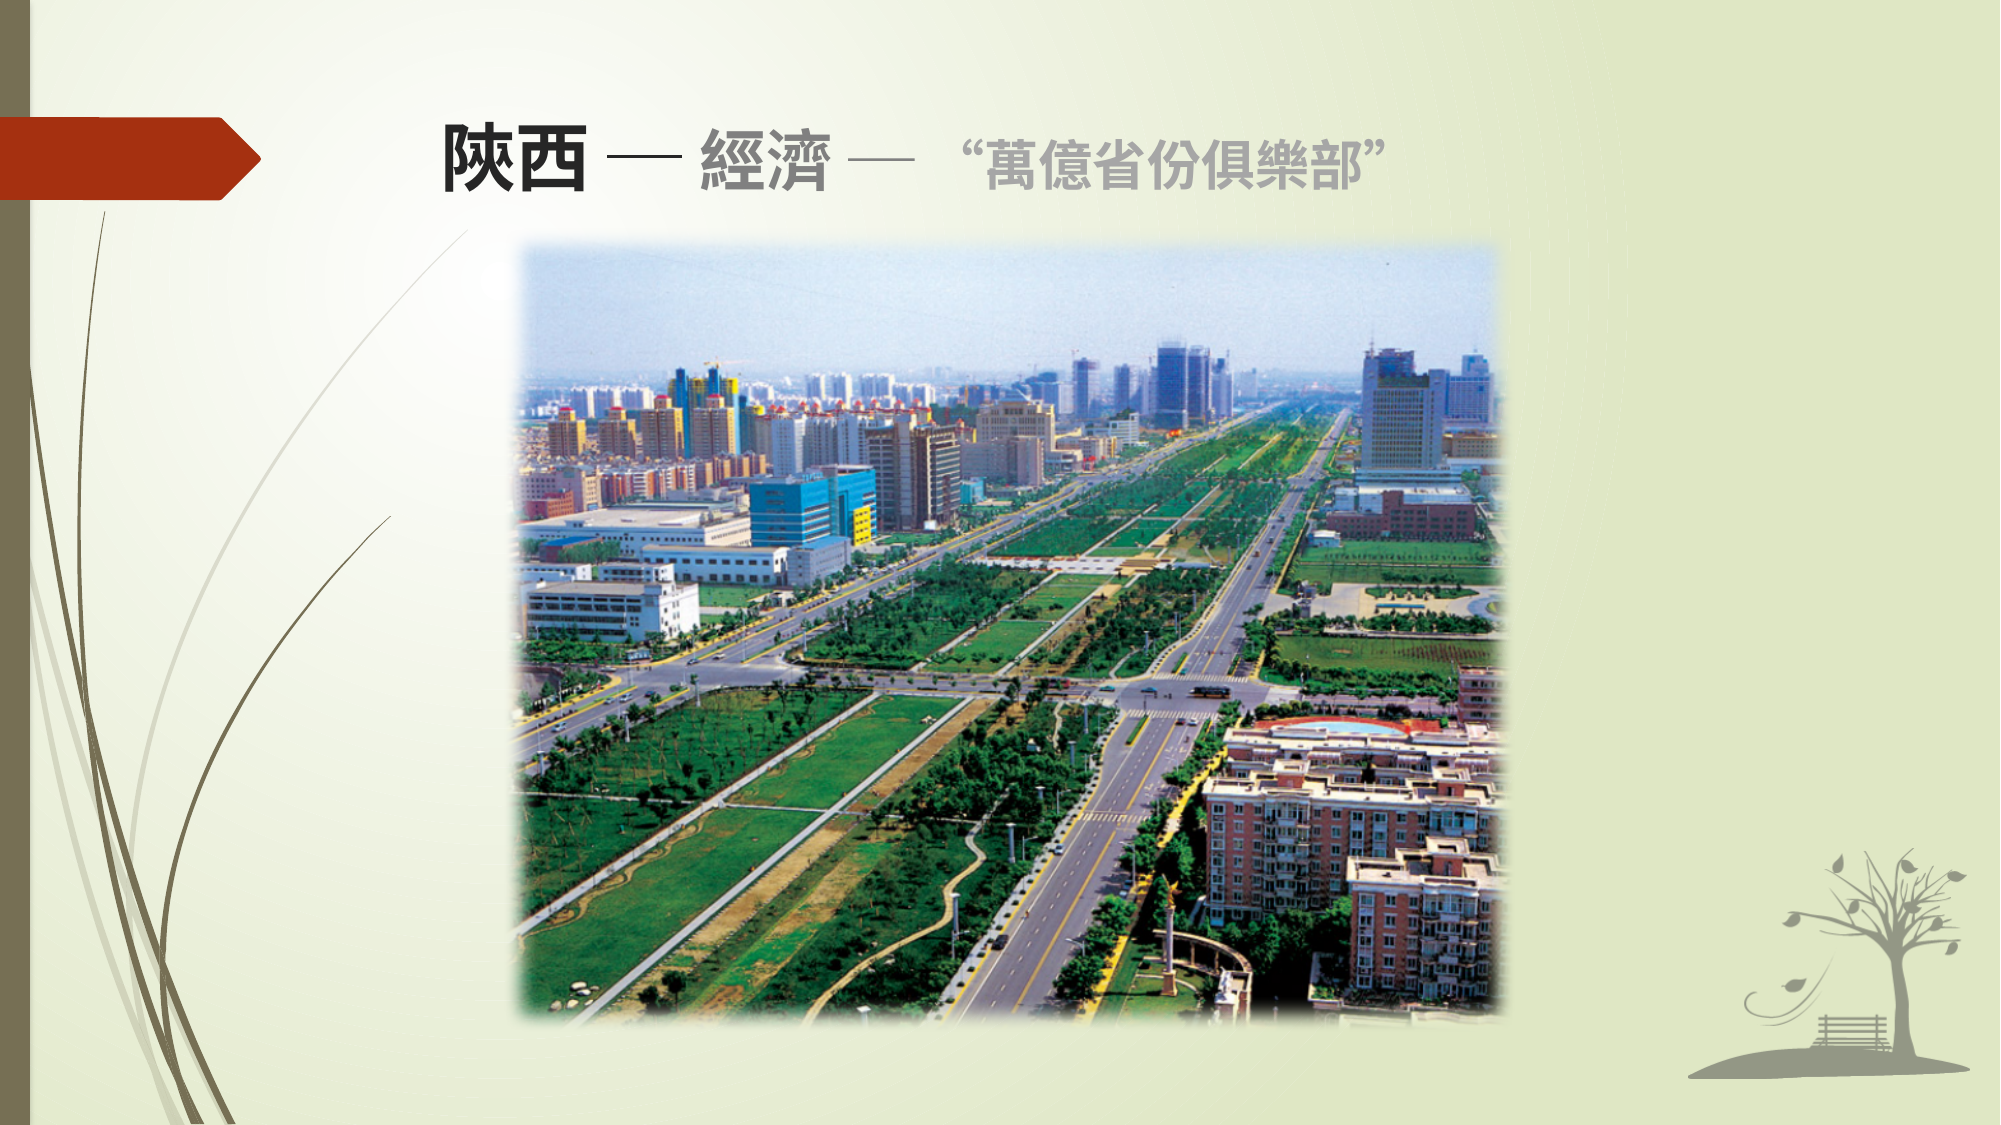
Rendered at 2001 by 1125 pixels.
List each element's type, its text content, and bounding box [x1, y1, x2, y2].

picture [1688, 848, 1971, 1080]
title 陝西 ─ 經濟 ─ “萬億省份俱樂部” [425, 102, 1888, 313]
picture [503, 228, 1515, 1032]
